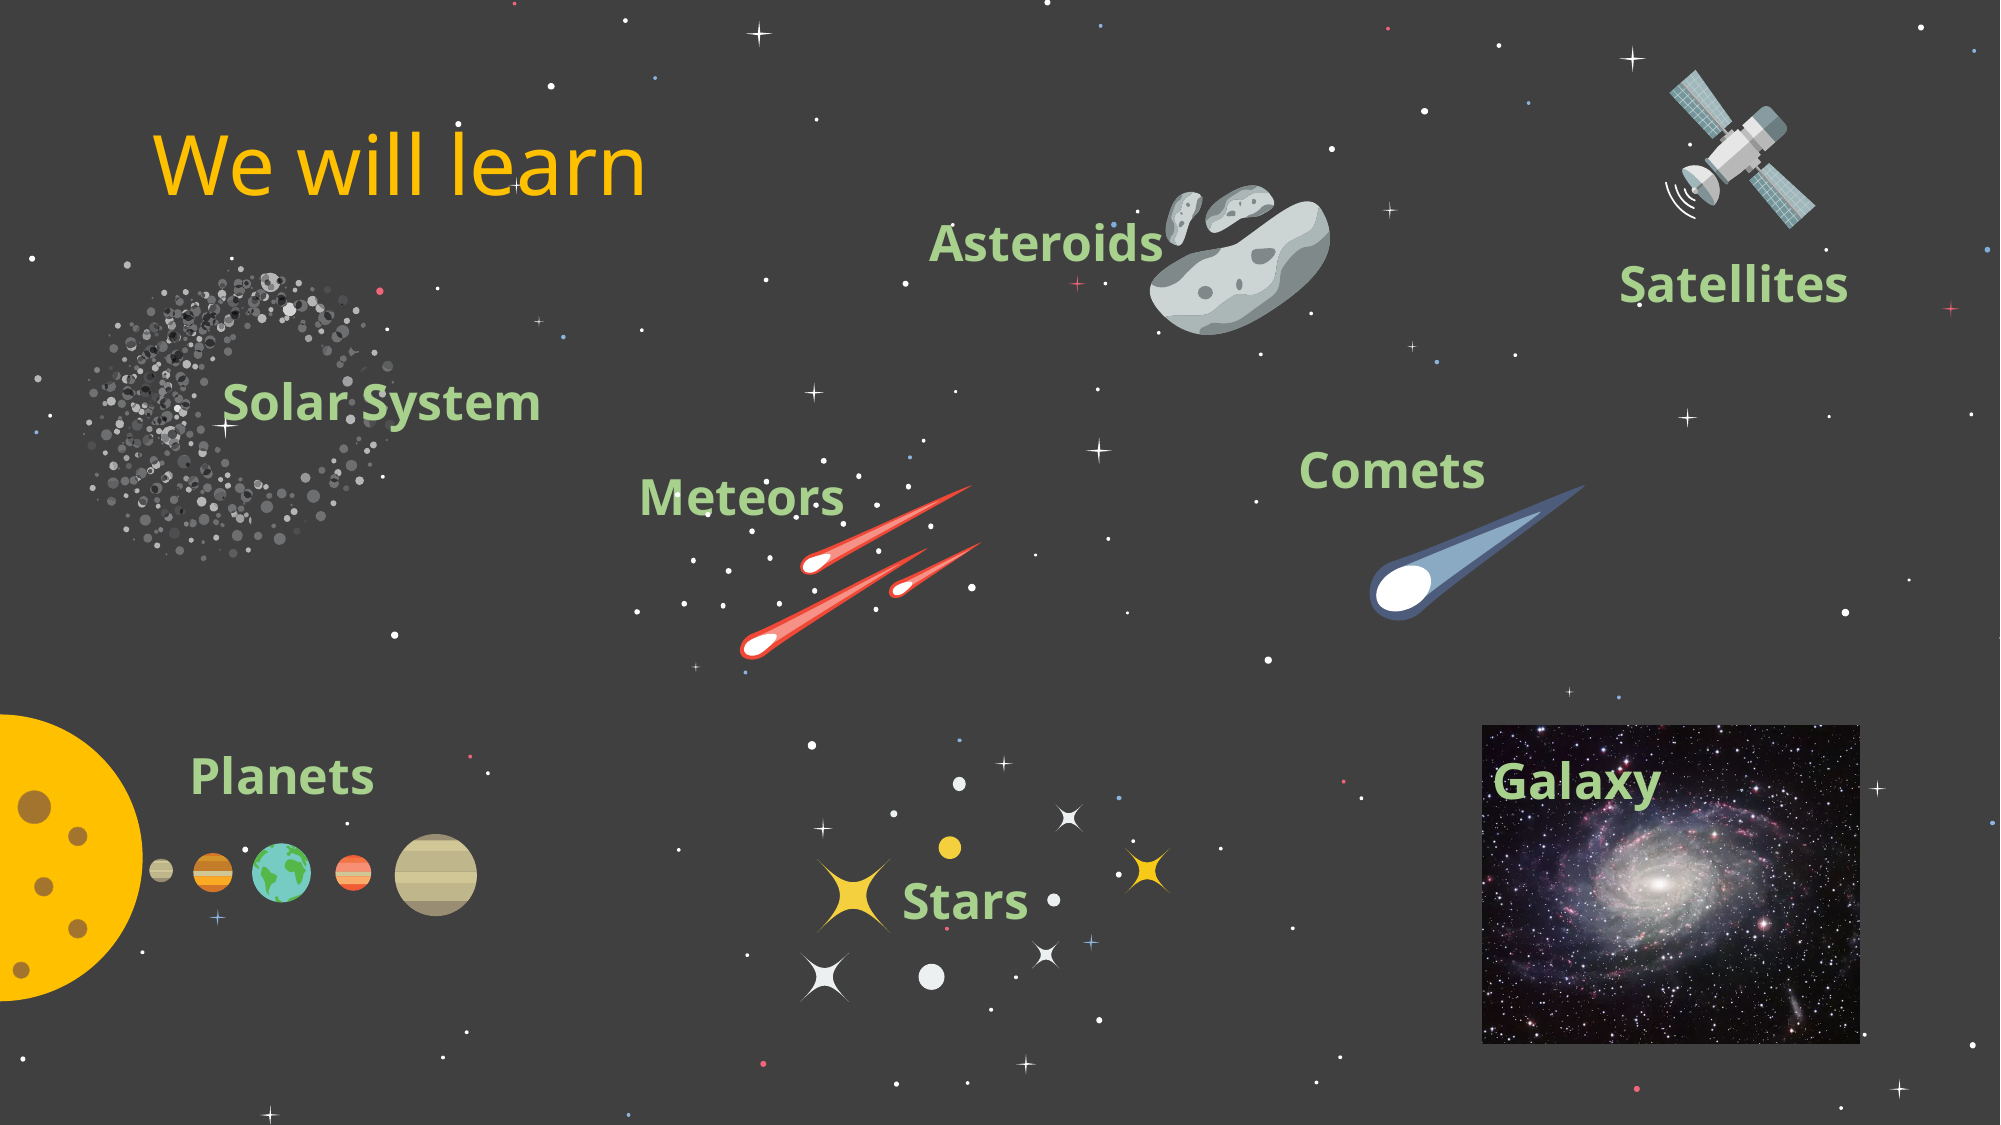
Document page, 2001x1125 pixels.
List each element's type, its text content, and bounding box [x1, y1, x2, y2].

text_box Galaxy [1477, 742, 1482, 817]
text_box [801, 775, 1171, 1001]
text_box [1149, 185, 1331, 336]
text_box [34, 261, 396, 562]
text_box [633, 457, 982, 660]
title We will learn [137, 59, 979, 278]
text_box Solar System [396, 363, 571, 438]
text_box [0, 714, 477, 1002]
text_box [1664, 69, 1816, 229]
text_box Satellites [1604, 245, 1865, 321]
text_box Asteroids [914, 204, 1149, 279]
picture [1482, 725, 1860, 1044]
text_box Meteors [624, 458, 633, 533]
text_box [1363, 489, 1602, 623]
text_box Comets [1283, 430, 1502, 506]
